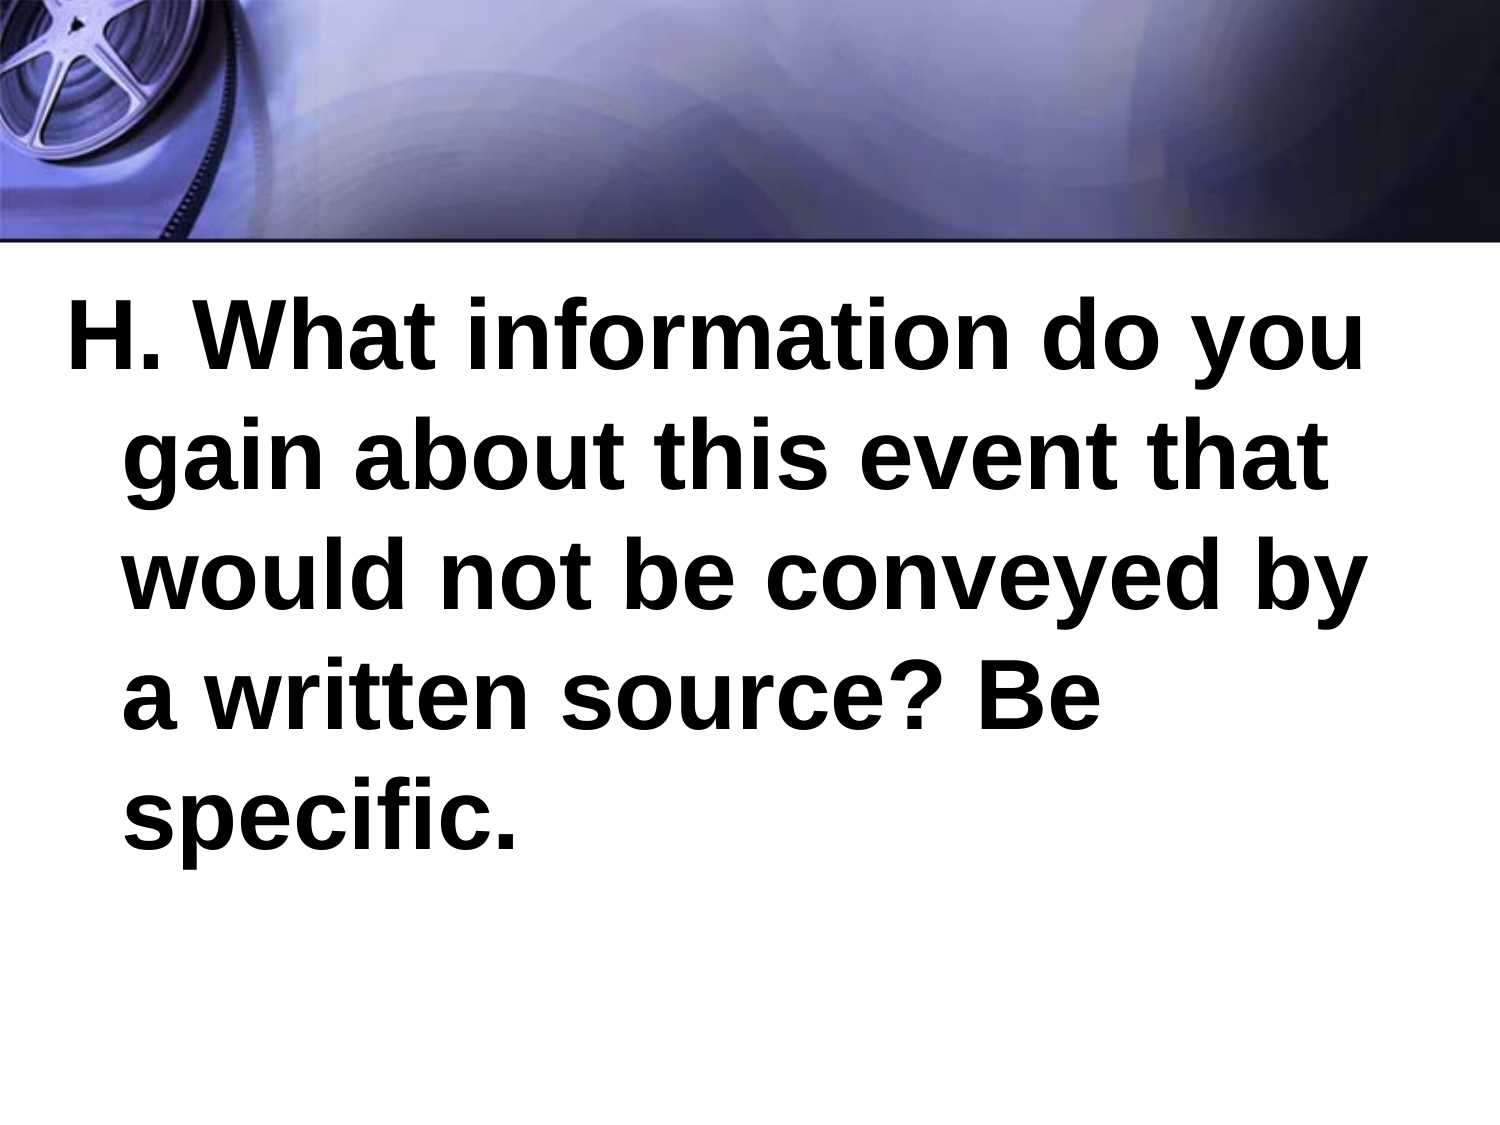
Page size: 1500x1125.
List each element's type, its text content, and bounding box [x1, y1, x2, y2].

picture [0, 0, 1500, 1125]
list H. What information do you gain about this event that would not be conveyed by a written source? Be specific. [49, 262, 1401, 1076]
